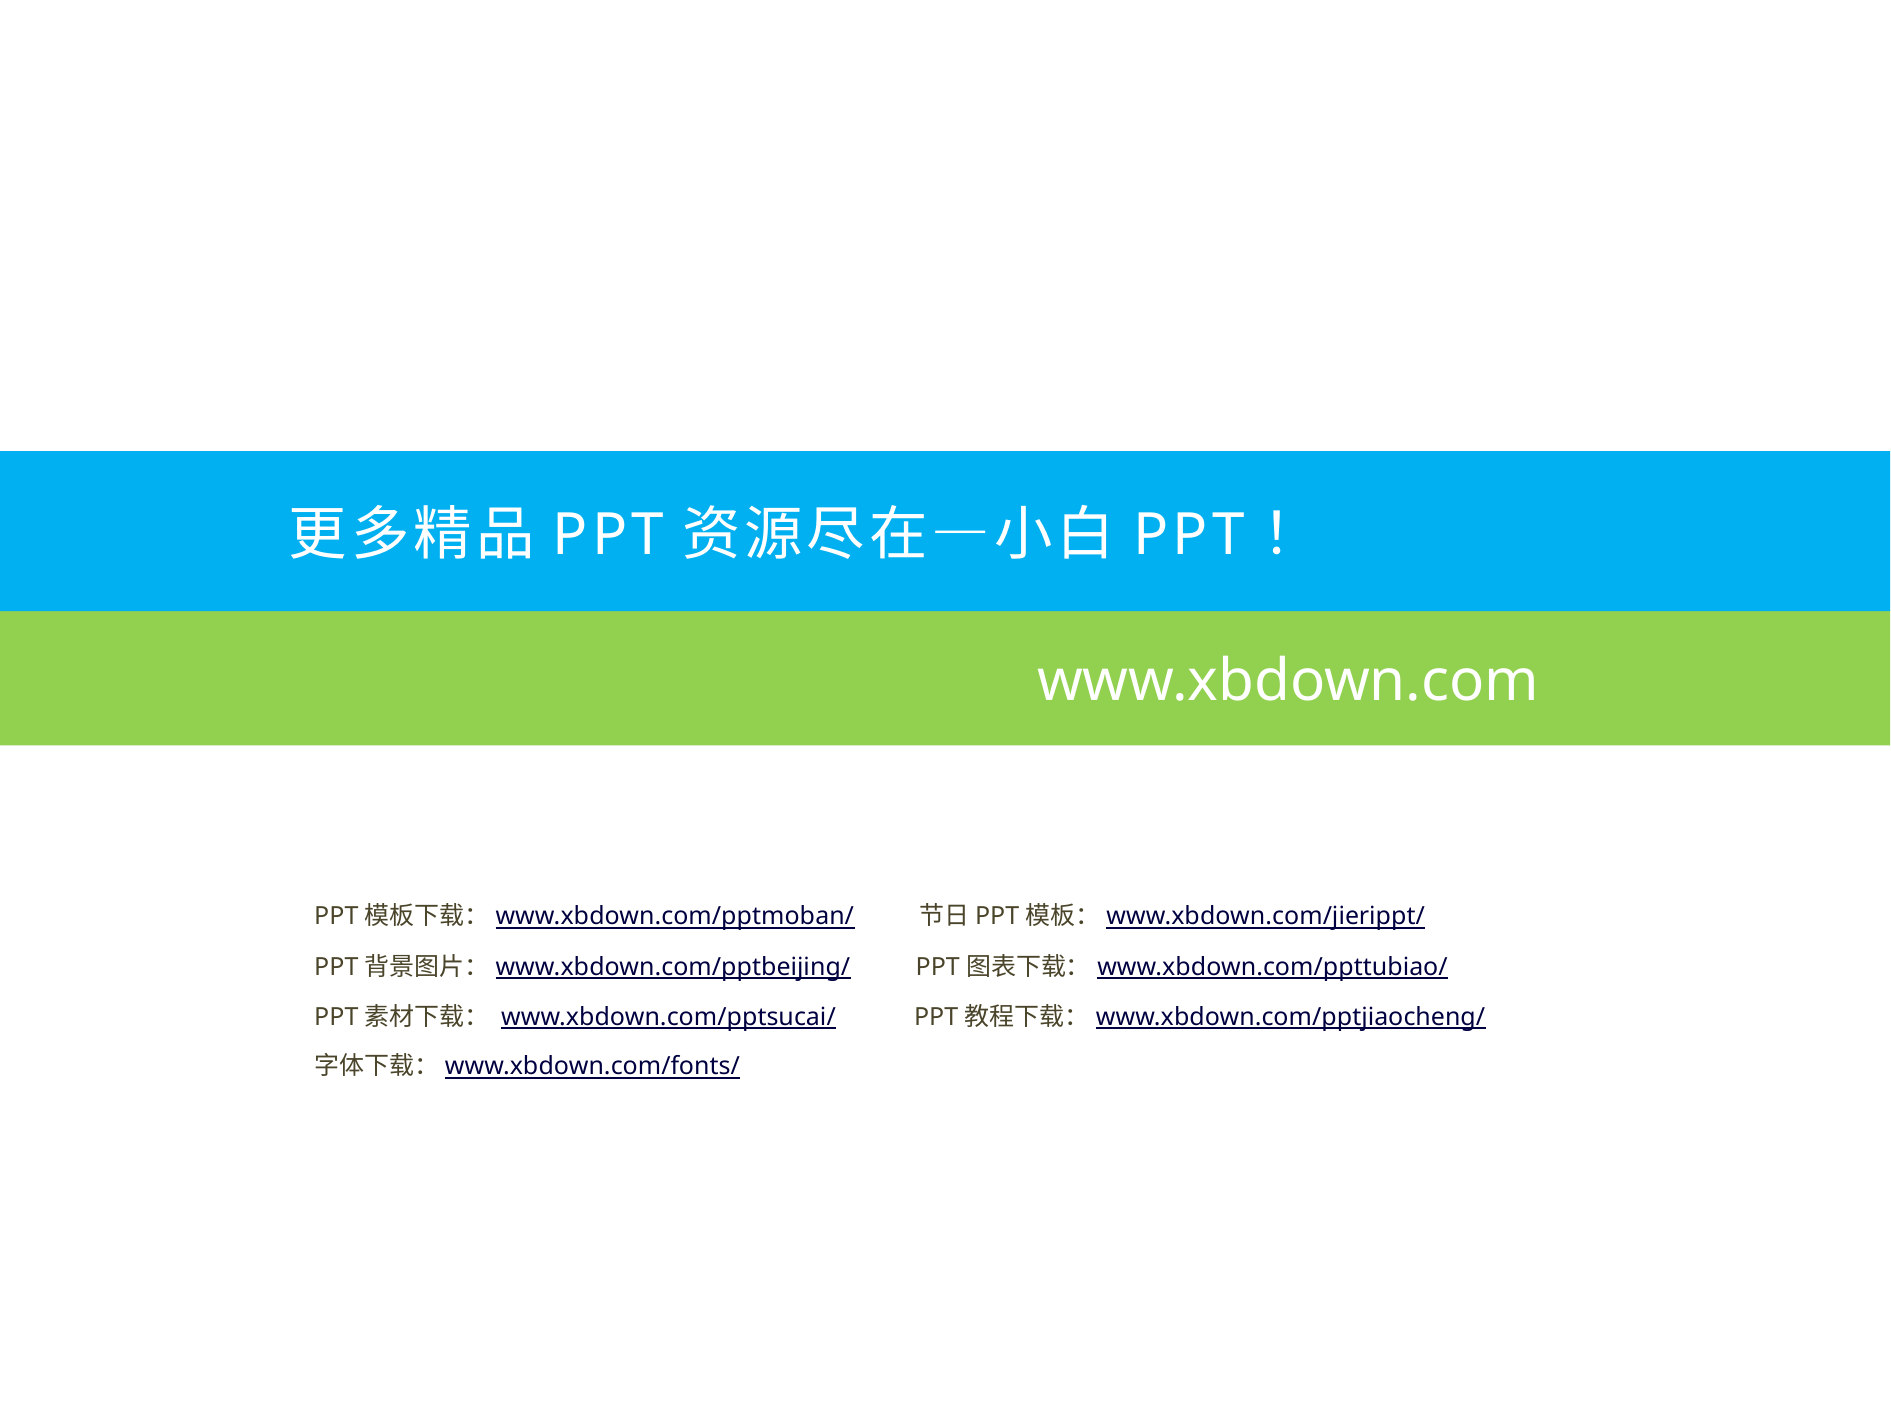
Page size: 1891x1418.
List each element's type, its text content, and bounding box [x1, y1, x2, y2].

text_box PPT模板下载：www.xbdown.com/pptmoban/ 节日PPT模板：www.xbdown.com/jierippt/ PPT背景图片：www.xbdown.com/pptbeijing/ PPT图表下载：www.xbdown.com/ppttubiao/ PPT素材下载： www.xbdown.com/pptsucai/ PPT教程下载：www.xbdown.com/pptjiaocheng/ 字体下载：www.xbdown.com/fonts/ [299, 809, 1595, 1159]
text_box www.xbdown.com [0, 613, 1891, 747]
text_box 更多精品PPT资源尽在—小白PPT！ [0, 449, 1891, 613]
